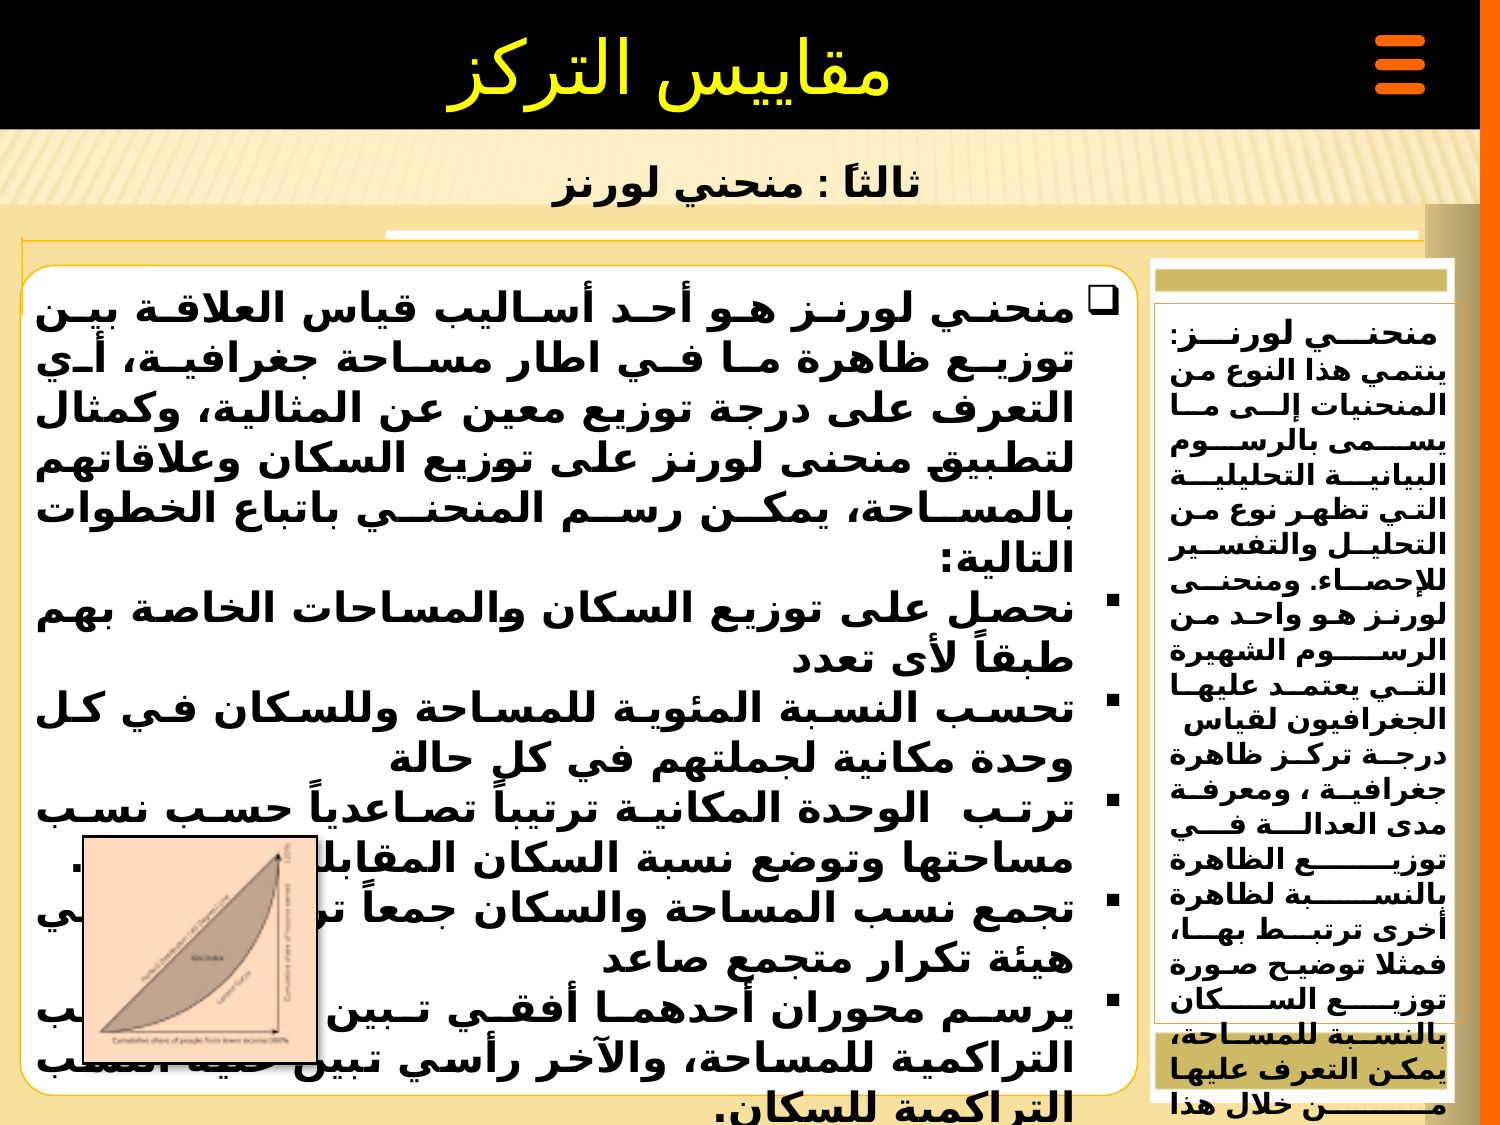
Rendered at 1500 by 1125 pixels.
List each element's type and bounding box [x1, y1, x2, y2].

picture [83, 837, 317, 1063]
text_box [1149, 258, 1463, 1103]
text_box [0, 0, 1500, 1125]
